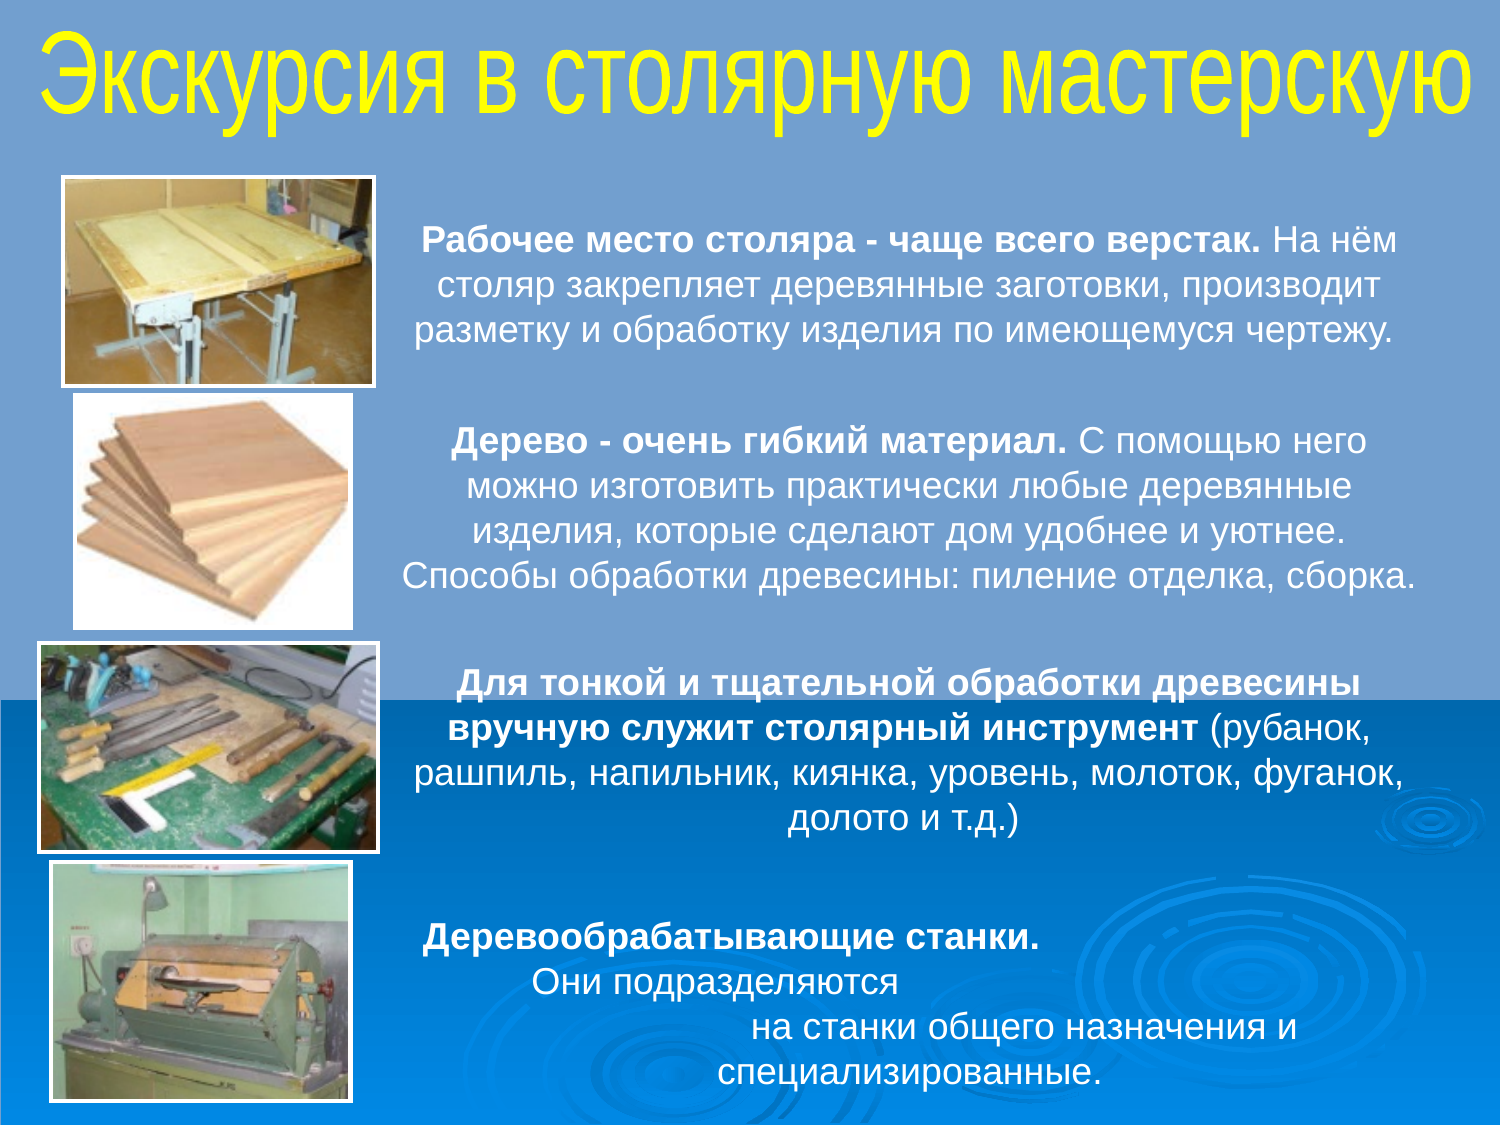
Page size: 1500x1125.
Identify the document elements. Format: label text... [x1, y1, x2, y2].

text_box Рабочее место столяра - чаще всего верстак. На нём столяр закрепляет деревянные заготовки, производит разметку и обработку изделия по имеющемуся чертежу. [395, 207, 1424, 358]
picture [52, 864, 349, 1100]
text_box Для тонкой и тщательной обработки древесины вручную служит столярный инструмент (рубанок, рашпиль, напильник, киянка, уровень, молоток, фуганок, долото и т.д.) [395, 650, 1424, 846]
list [64, 178, 373, 384]
picture [76, 396, 349, 626]
text_box Деревообрабатывающие станки. Они подразделяются на станки общего назначения и специализированные. [407, 904, 1424, 1100]
text_box Дерево - очень гибкий материал. С помощью него можно изготовить практически любые деревянные изделия, которые сделают дом удобнее и уютнее. Способы обработки древесины: пиление отделка, сборка. [383, 408, 1436, 604]
picture [40, 644, 376, 850]
